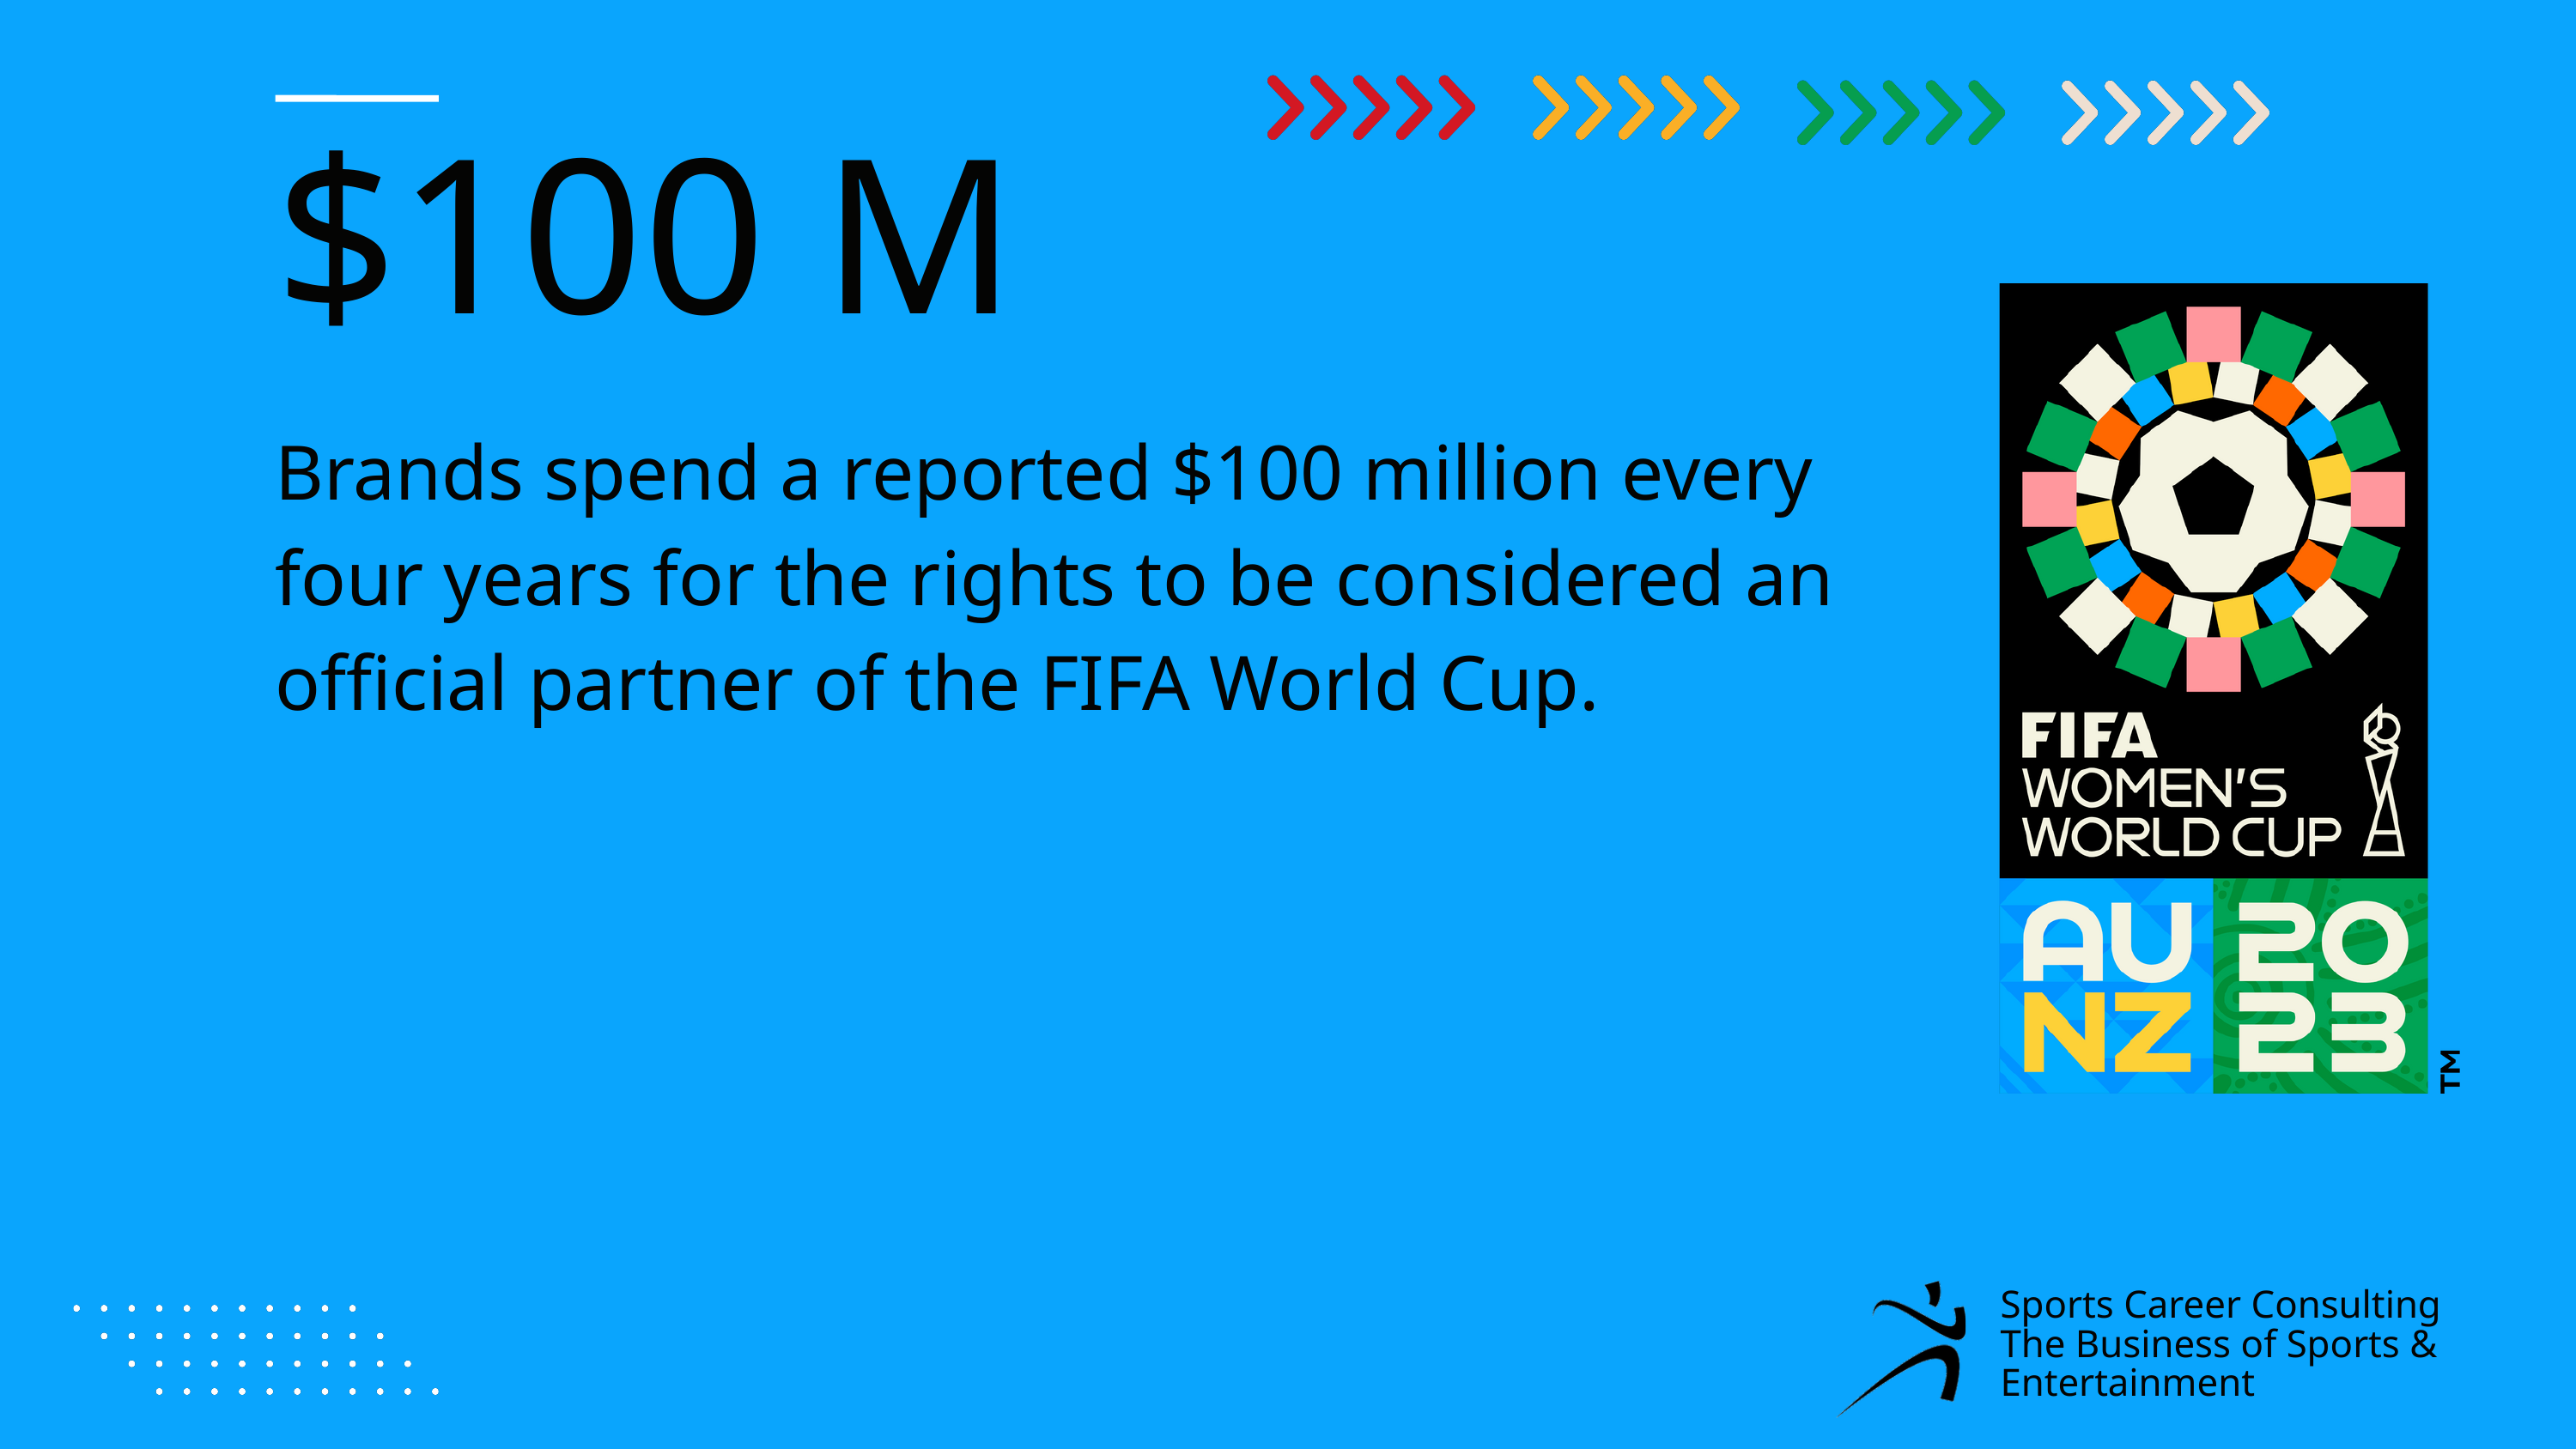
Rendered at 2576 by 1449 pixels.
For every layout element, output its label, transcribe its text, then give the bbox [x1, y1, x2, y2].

text_box [1531, 75, 1741, 140]
text_box [73, 1305, 439, 1395]
text_box [1267, 75, 1476, 140]
text_box Sports Career Consulting The Business of Sports & Entertainment [2000, 1286, 2508, 1404]
text_box [1796, 80, 2006, 145]
text_box Brands spend a reported $100 million every four years for the rights to be considered an official partner of the FIFA World Cup. [275, 409, 1867, 726]
text_box [1836, 1281, 1966, 1418]
text_box $100 M [275, 120, 1273, 357]
text_box [1965, 283, 2460, 1094]
text_box [2061, 80, 2270, 145]
